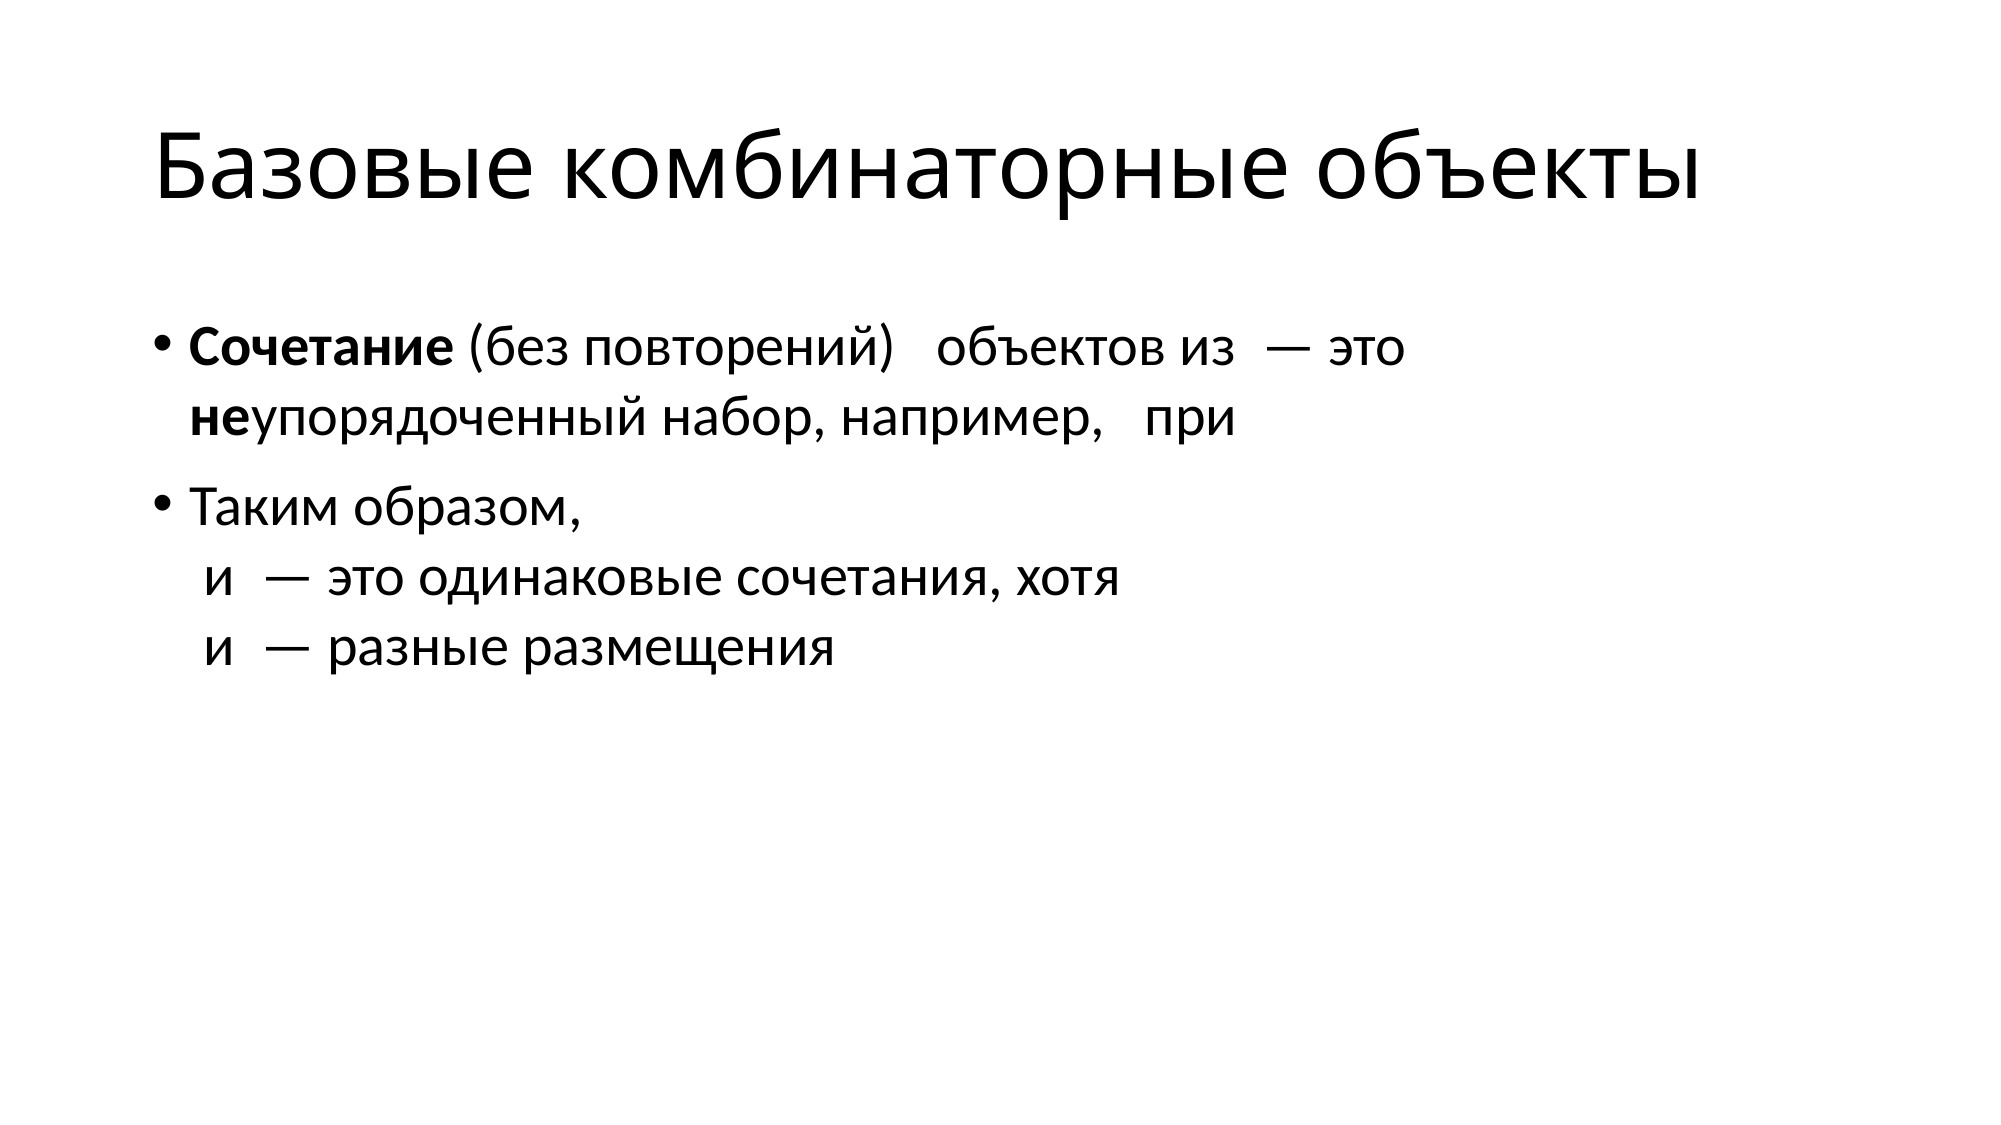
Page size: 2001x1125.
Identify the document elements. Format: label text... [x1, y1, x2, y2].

title Базовые комбинаторные объекты [137, 59, 1863, 278]
